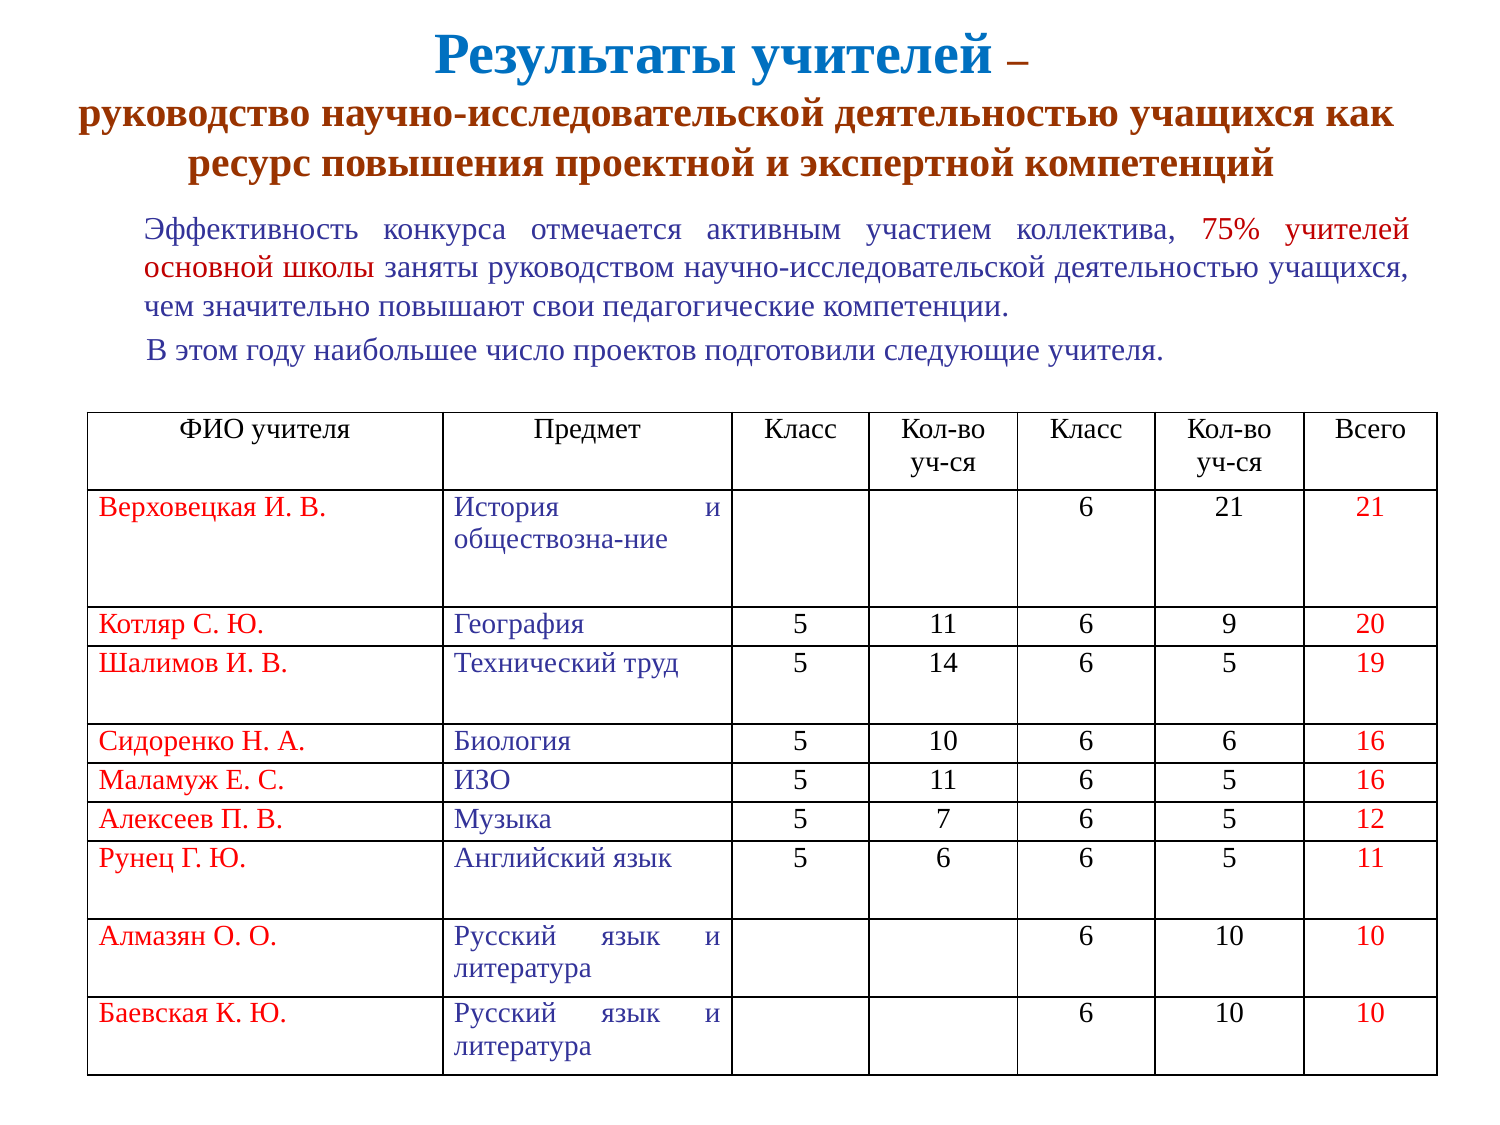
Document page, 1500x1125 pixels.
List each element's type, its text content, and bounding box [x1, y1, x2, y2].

table_cell Английский язык [444, 842, 731, 918]
table_cell 20 [1305, 608, 1436, 645]
table_header Кол-во уч-ся [1156, 413, 1303, 489]
table_cell 10 [870, 725, 1017, 762]
table_cell 11 [870, 764, 1017, 801]
table_cell Котляр С. Ю. [88, 608, 442, 645]
table_cell Русский язык и литература [444, 920, 731, 996]
table_cell Алмазян О. О. [88, 920, 442, 996]
table_cell 9 [1156, 608, 1303, 645]
table_cell 5 [1156, 842, 1303, 918]
table_cell 6 [1018, 725, 1154, 762]
table_cell Биология [444, 725, 731, 762]
table_cell Сидоренко Н. А. [88, 725, 442, 762]
table_cell 16 [1305, 725, 1436, 762]
table_cell География [444, 608, 731, 645]
table_cell 11 [870, 608, 1017, 645]
table_cell 10 [1305, 920, 1436, 996]
table_cell 6 [1018, 998, 1154, 1074]
table_cell 16 [1305, 764, 1436, 801]
table_cell 6 [1018, 842, 1154, 918]
table_cell ИЗО [444, 764, 731, 801]
table_cell 5 [1156, 647, 1303, 723]
table_cell 14 [870, 647, 1017, 723]
table_header ФИО учителя [88, 413, 442, 489]
table_cell История и обществозна-ние [444, 491, 731, 606]
table_cell 11 [1305, 842, 1436, 918]
table_cell Верховецкая И. В. [88, 491, 442, 606]
table_cell Баевская К. Ю. [88, 998, 442, 1074]
table_cell 7 [870, 803, 1017, 840]
table_header Кол-во уч-ся [870, 413, 1017, 489]
table_cell Русский язык и литература [444, 998, 731, 1074]
table_cell 5 [733, 725, 868, 762]
table_cell Технический труд [444, 647, 731, 723]
table_cell 6 [1018, 491, 1154, 606]
table_cell [870, 920, 1017, 996]
table_header Всего [1305, 413, 1436, 489]
table_cell [870, 491, 1017, 606]
table_cell [733, 491, 868, 606]
table_cell 6 [1018, 647, 1154, 723]
title Результаты учителей – руководство научно-исследовательской деятельностью учащихся как ресурс повышения проектной и экспертной компетенций [0, 37, 1463, 163]
table_cell 5 [1156, 803, 1303, 840]
table_cell 6 [1018, 920, 1154, 996]
table_cell [870, 998, 1017, 1074]
table_cell 12 [1305, 803, 1436, 840]
table_header Класс [1018, 413, 1154, 489]
table_cell 5 [733, 608, 868, 645]
table_header Класс [733, 413, 868, 489]
table_cell 6 [1018, 803, 1154, 840]
table_cell [733, 998, 868, 1074]
table_cell 6 [1018, 608, 1154, 645]
table_cell [733, 920, 868, 996]
table_cell 6 [1018, 764, 1154, 801]
table_cell 10 [1305, 998, 1436, 1074]
table_cell 5 [1156, 764, 1303, 801]
table_header Предмет [444, 413, 731, 489]
table_cell 19 [1305, 647, 1436, 723]
table_cell 5 [733, 764, 868, 801]
table_cell 6 [870, 842, 1017, 918]
table_cell Алексеев П. В. [88, 803, 442, 840]
list Эффективность конкурса отмечается активным участием коллектива, 75% учителей основной школы заняты руководством научно-исследовательской деятельностью учащихся, чем значительно повышают свои педагогические компетенции. В этом году наибольшее число проектов подготовили следующие учителя. [75, 200, 1425, 375]
table_cell 21 [1156, 491, 1303, 606]
table_cell 5 [733, 803, 868, 840]
table_cell 10 [1156, 920, 1303, 996]
table_cell 21 [1305, 491, 1436, 606]
table_cell 5 [733, 842, 868, 918]
table_cell Рунец Г. Ю. [88, 842, 442, 918]
table_cell Маламуж Е. С. [88, 764, 442, 801]
table_cell 10 [1156, 998, 1303, 1074]
table_cell 6 [1156, 725, 1303, 762]
table_cell Шалимов И. В. [88, 647, 442, 723]
table_cell 5 [733, 647, 868, 723]
table_cell Музыка [444, 803, 731, 840]
